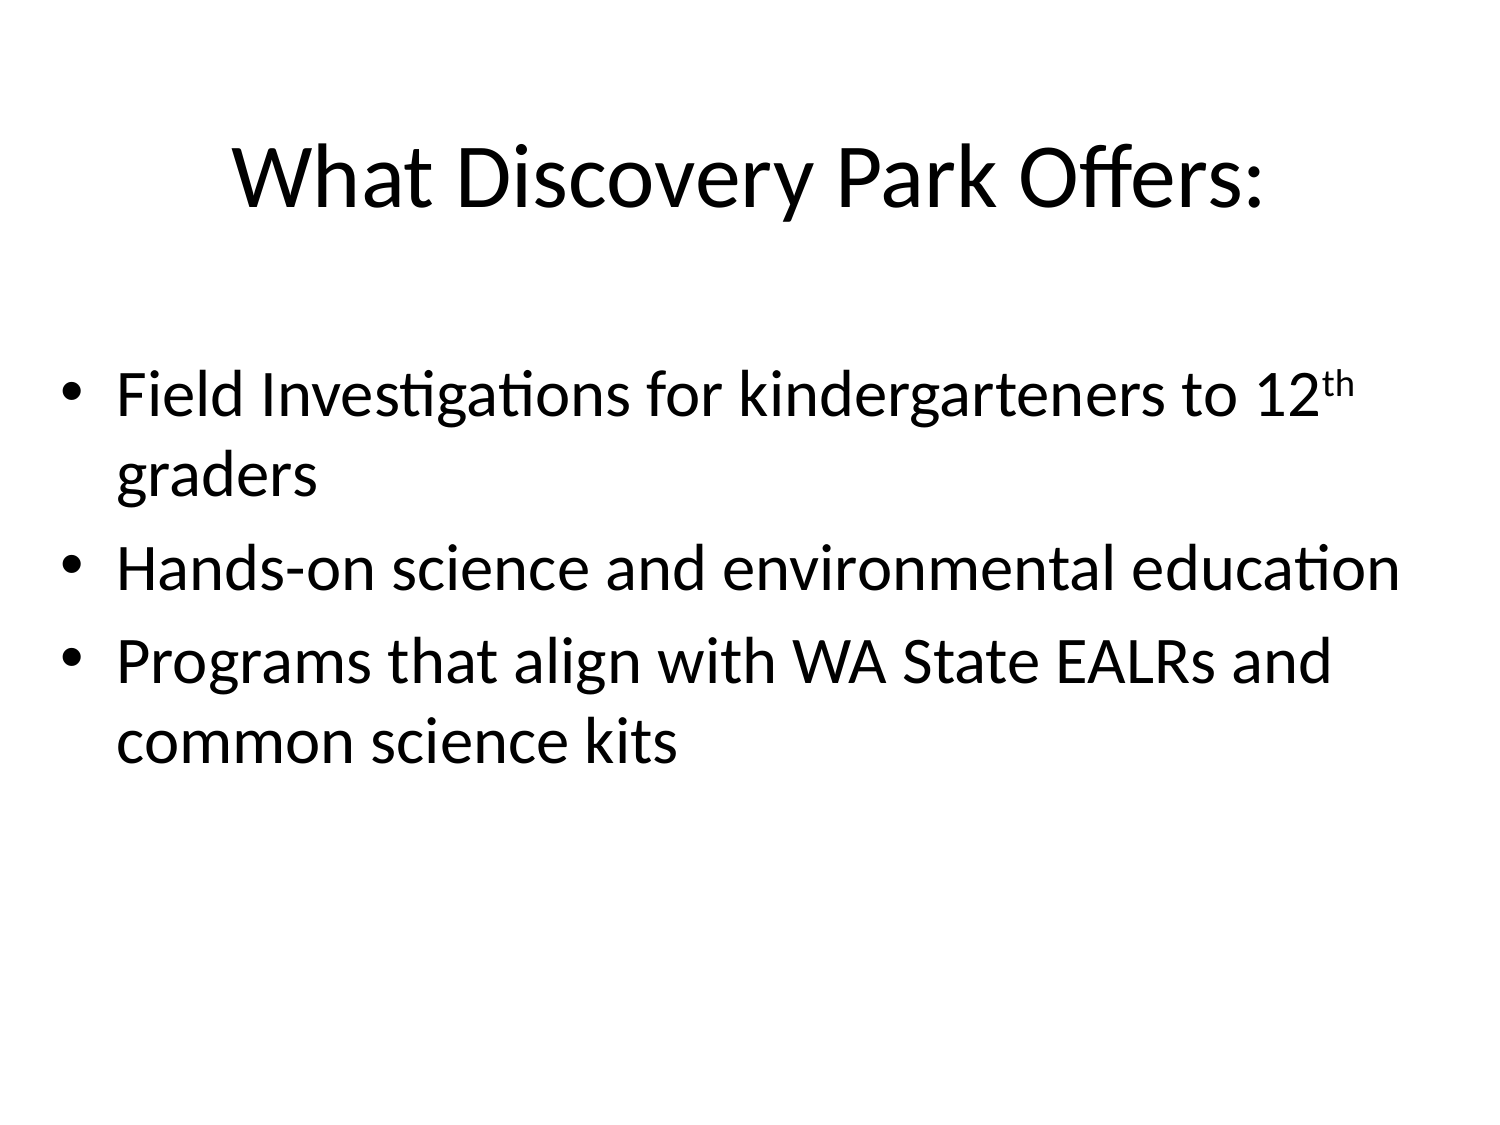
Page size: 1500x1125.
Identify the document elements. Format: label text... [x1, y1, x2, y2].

title What Discovery Park Offers: [45, 37, 1455, 304]
list Field Investigations for kindergarteners to 12th graders Hands-on science and environmental education Programs that align with WA State EALRs and common science kits [45, 342, 1429, 1023]
